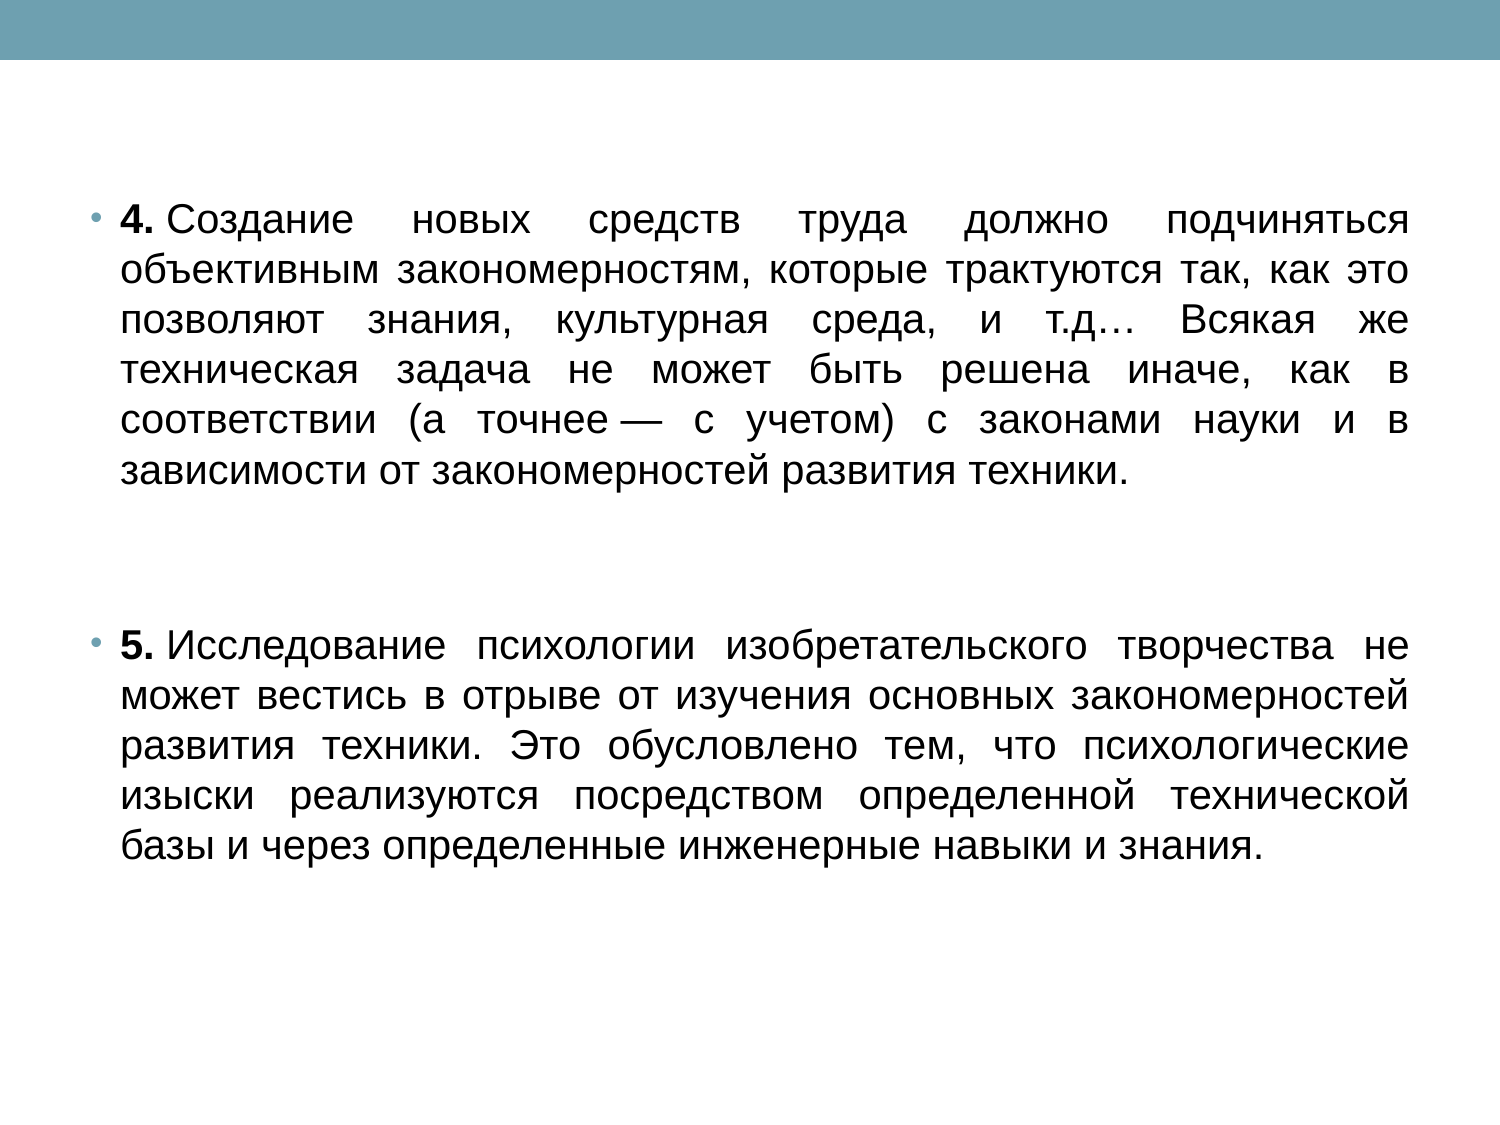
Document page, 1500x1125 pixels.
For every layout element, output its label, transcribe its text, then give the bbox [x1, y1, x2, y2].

list 4. Создание новых средств труда должно подчиняться объективным закономерностям, которые трактуются так, как это позволяют знания, культурная среда, и т.д… Всякая же техническая задача не может быть решена иначе, как в соответствии (а точнее — с учетом) с законами науки и в зависимости от закономерностей развития техники. 5. Исследование психологии изобретательского творчества не может вестись в отрыве от изучения основных закономерностей развития техники. Это обусловлено тем, что психологические изыски реализуются посредством определенной технической базы и через определенные инженерные навыки и знания. [75, 184, 1425, 1063]
